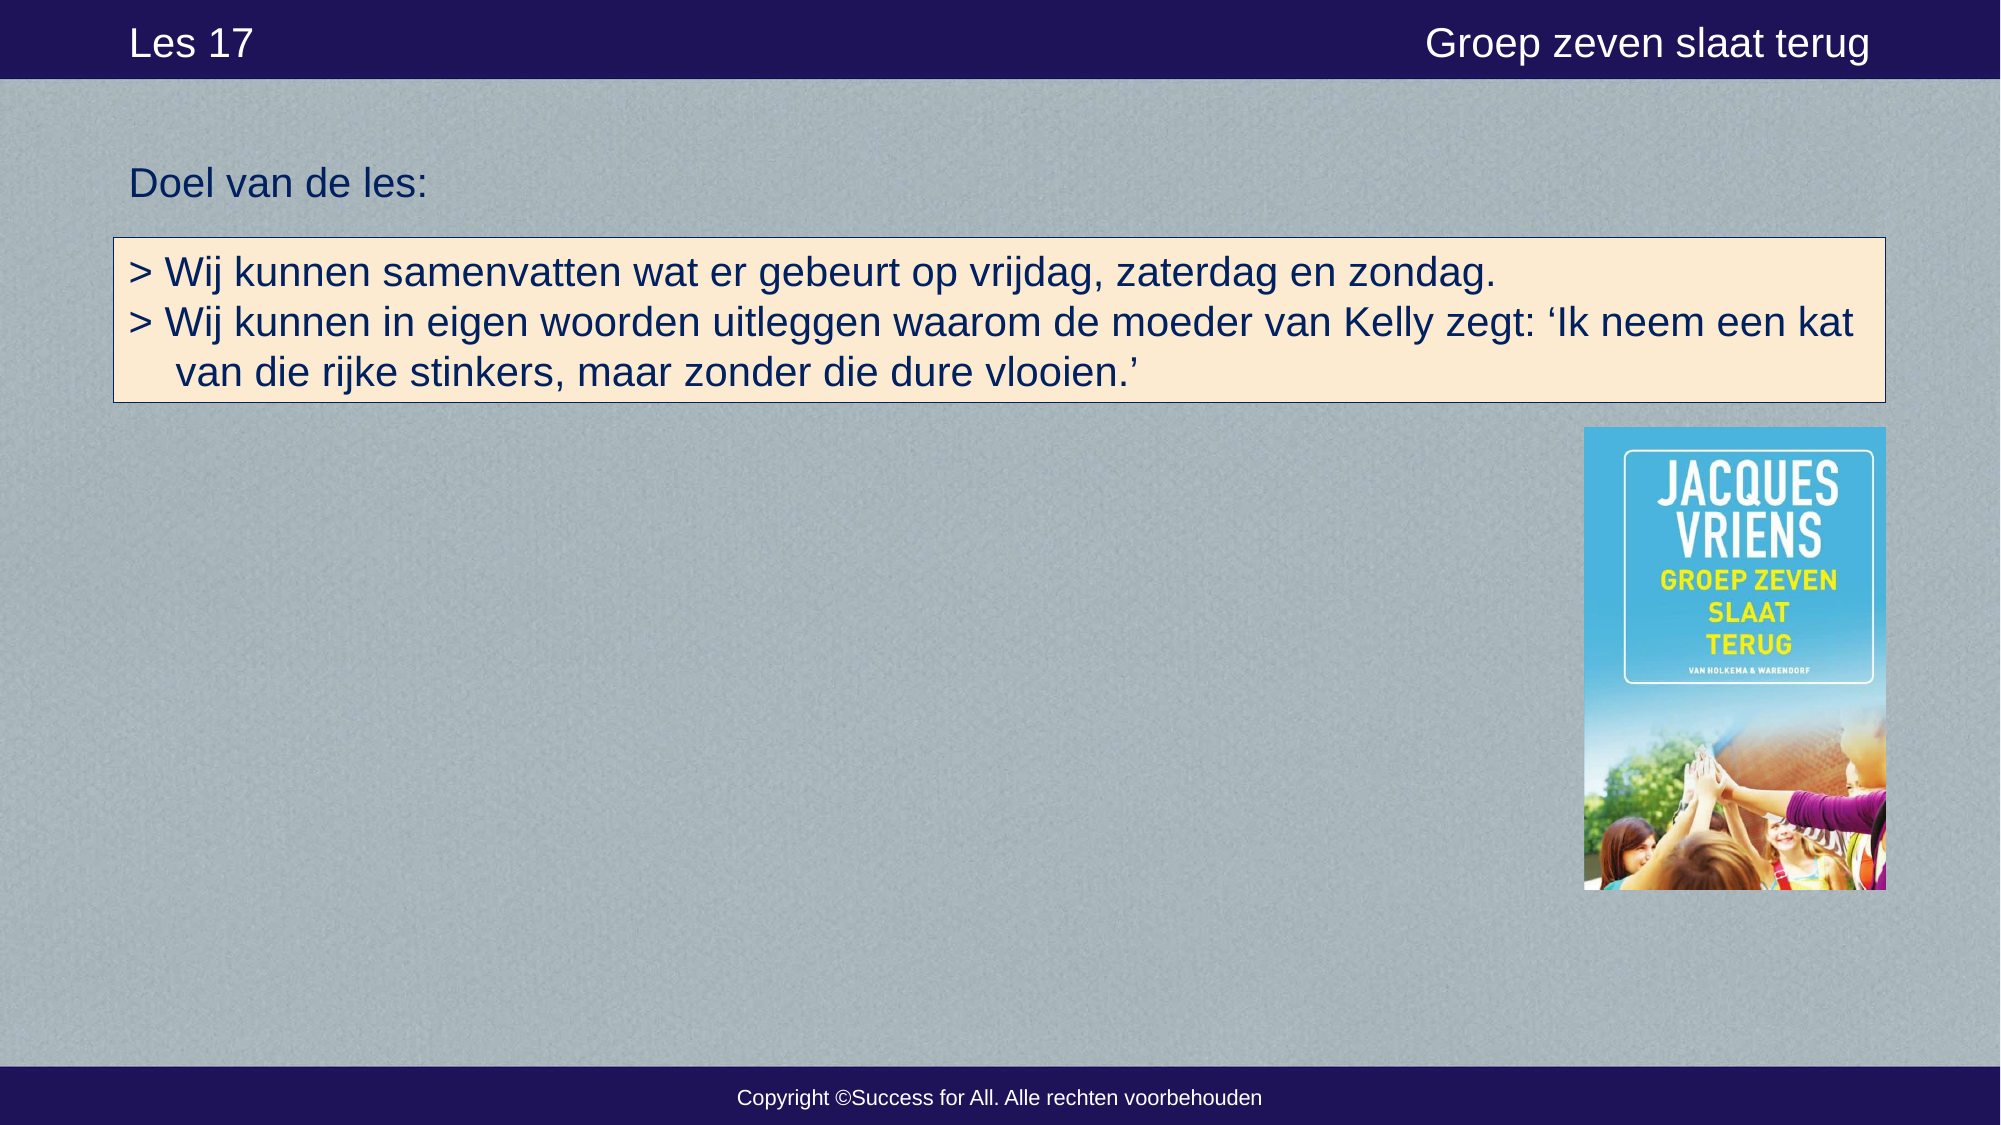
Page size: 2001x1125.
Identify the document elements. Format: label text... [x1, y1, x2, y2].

text_box Les 17 [114, 8, 354, 73]
text_box Groep zeven slaat terug [999, 8, 1886, 73]
text_box > Wij kunnen samenvatten wat er gebeurt op vrijdag, zaterdag en zondag. > Wij kunnen in eigen woorden uitleggen waarom de moeder van Kelly zegt: ‘Ik neem een kat van die rijke stinkers, maar zonder die dure vlooien.’ [113, 237, 1886, 403]
picture [0, 0, 2001, 1125]
text_box Copyright ©Success for All. Alle rechten voorbehouden [0, 1076, 2000, 1125]
text_box Doel van de les: [113, 148, 1635, 214]
